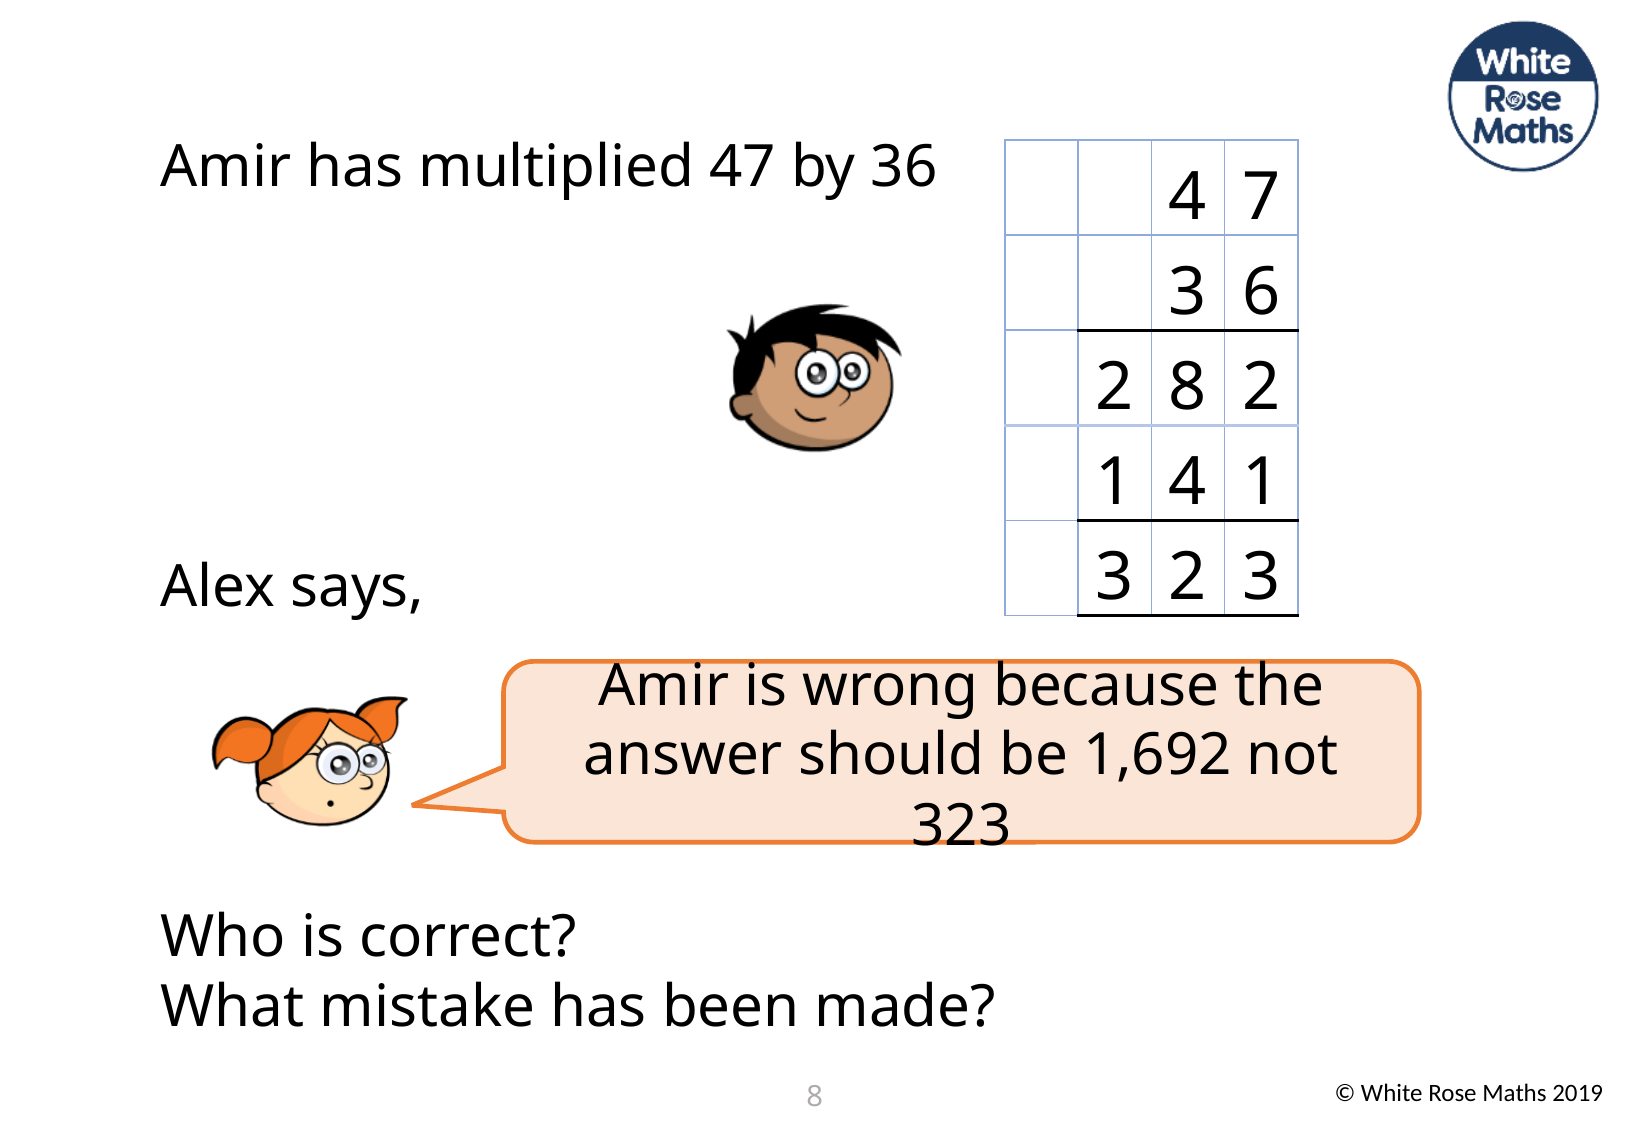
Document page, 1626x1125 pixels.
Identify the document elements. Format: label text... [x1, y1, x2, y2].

text_box Amir has multiplied 47 by 36 Alex says, Who is correct? What mistake has been made? [145, 120, 1468, 1046]
picture [690, 286, 923, 470]
text_box Amir is wrong because the answer should be 1,692 not 323 [419, 661, 1420, 843]
picture [201, 604, 419, 900]
slide_number 8 [776, 1069, 854, 1125]
picture [1444, 17, 1602, 175]
